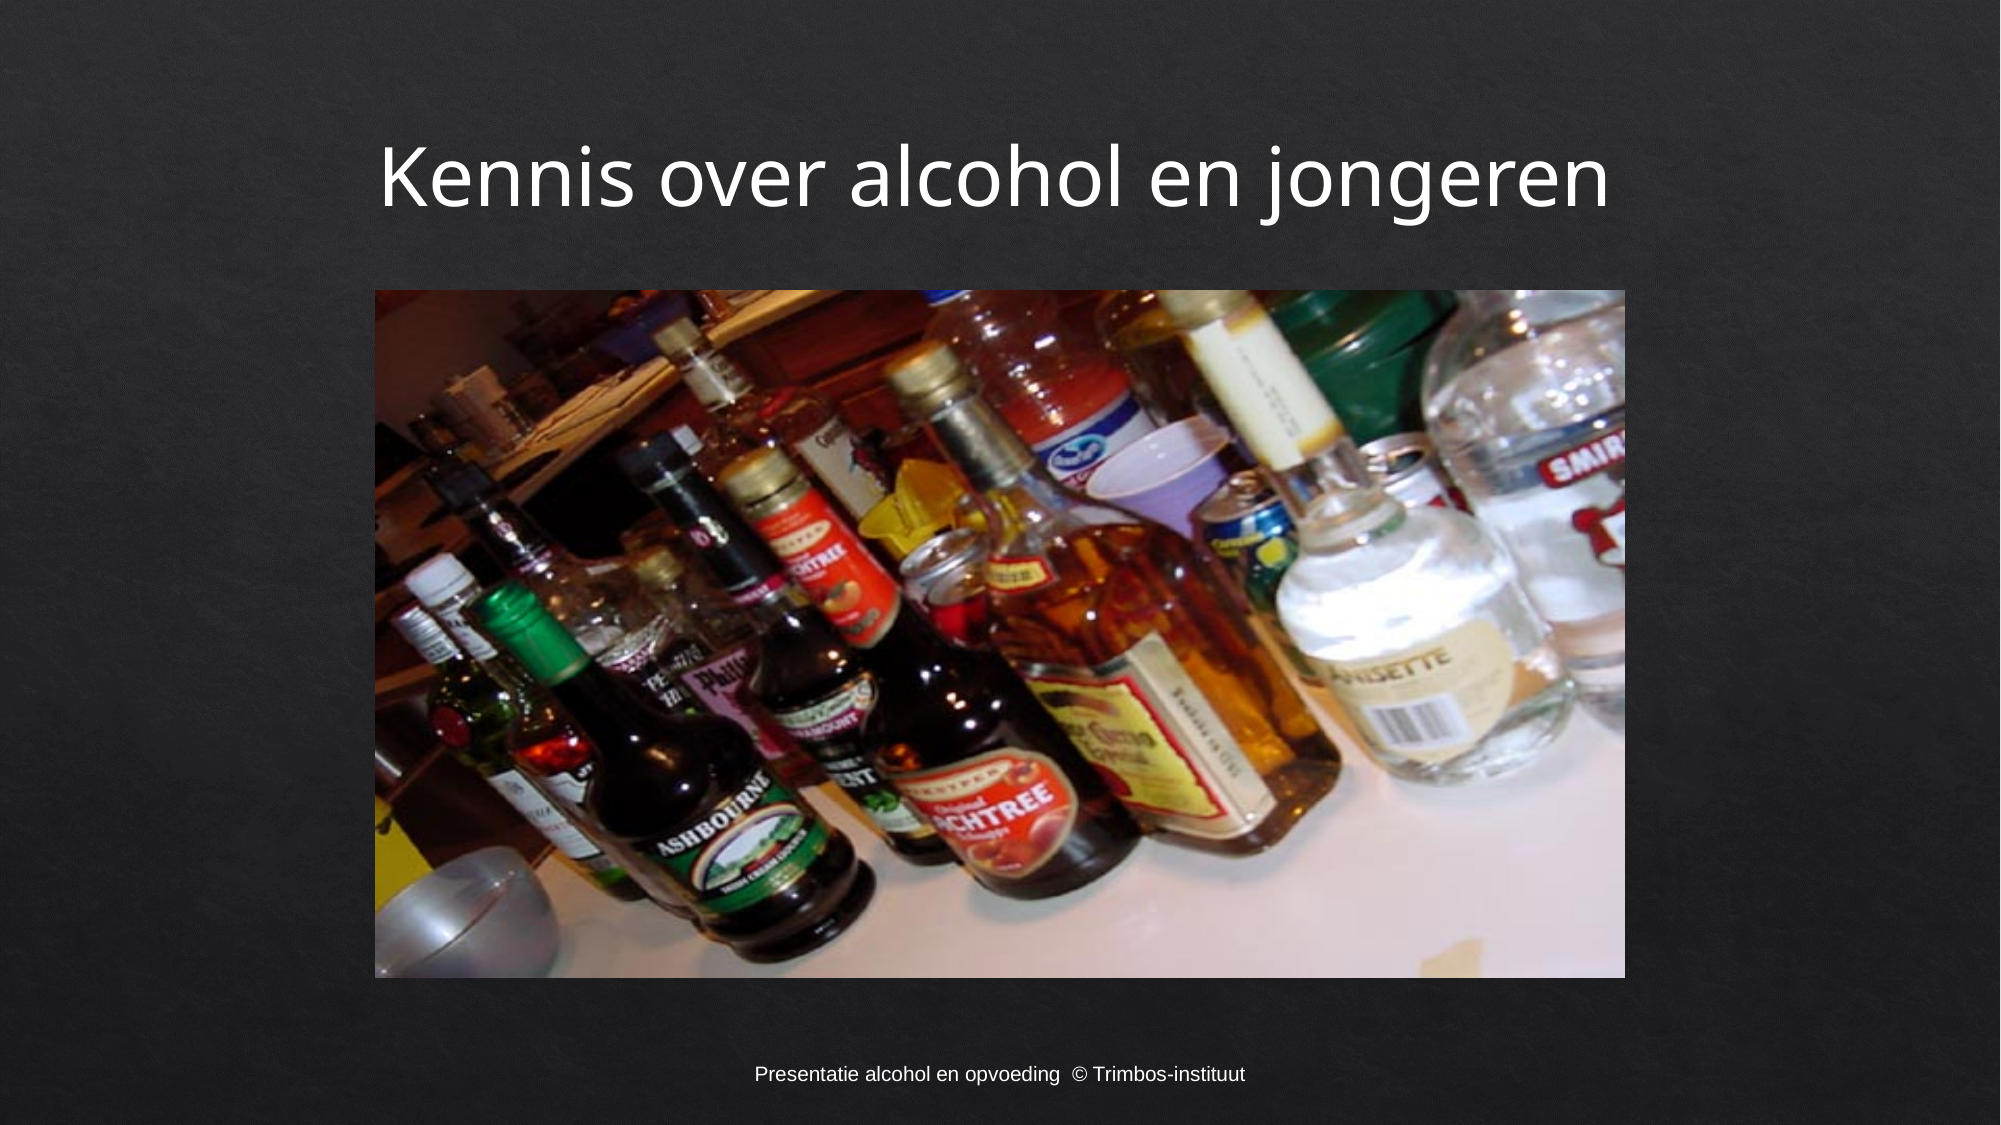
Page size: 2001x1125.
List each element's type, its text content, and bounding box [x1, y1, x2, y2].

title Kennis over alcohol en jongeren [362, 99, 1637, 260]
list [362, 284, 1637, 950]
footer Presentatie alcohol en opvoeding © Trimbos-instituut [662, 1042, 1338, 1103]
picture [0, 0, 2001, 1125]
